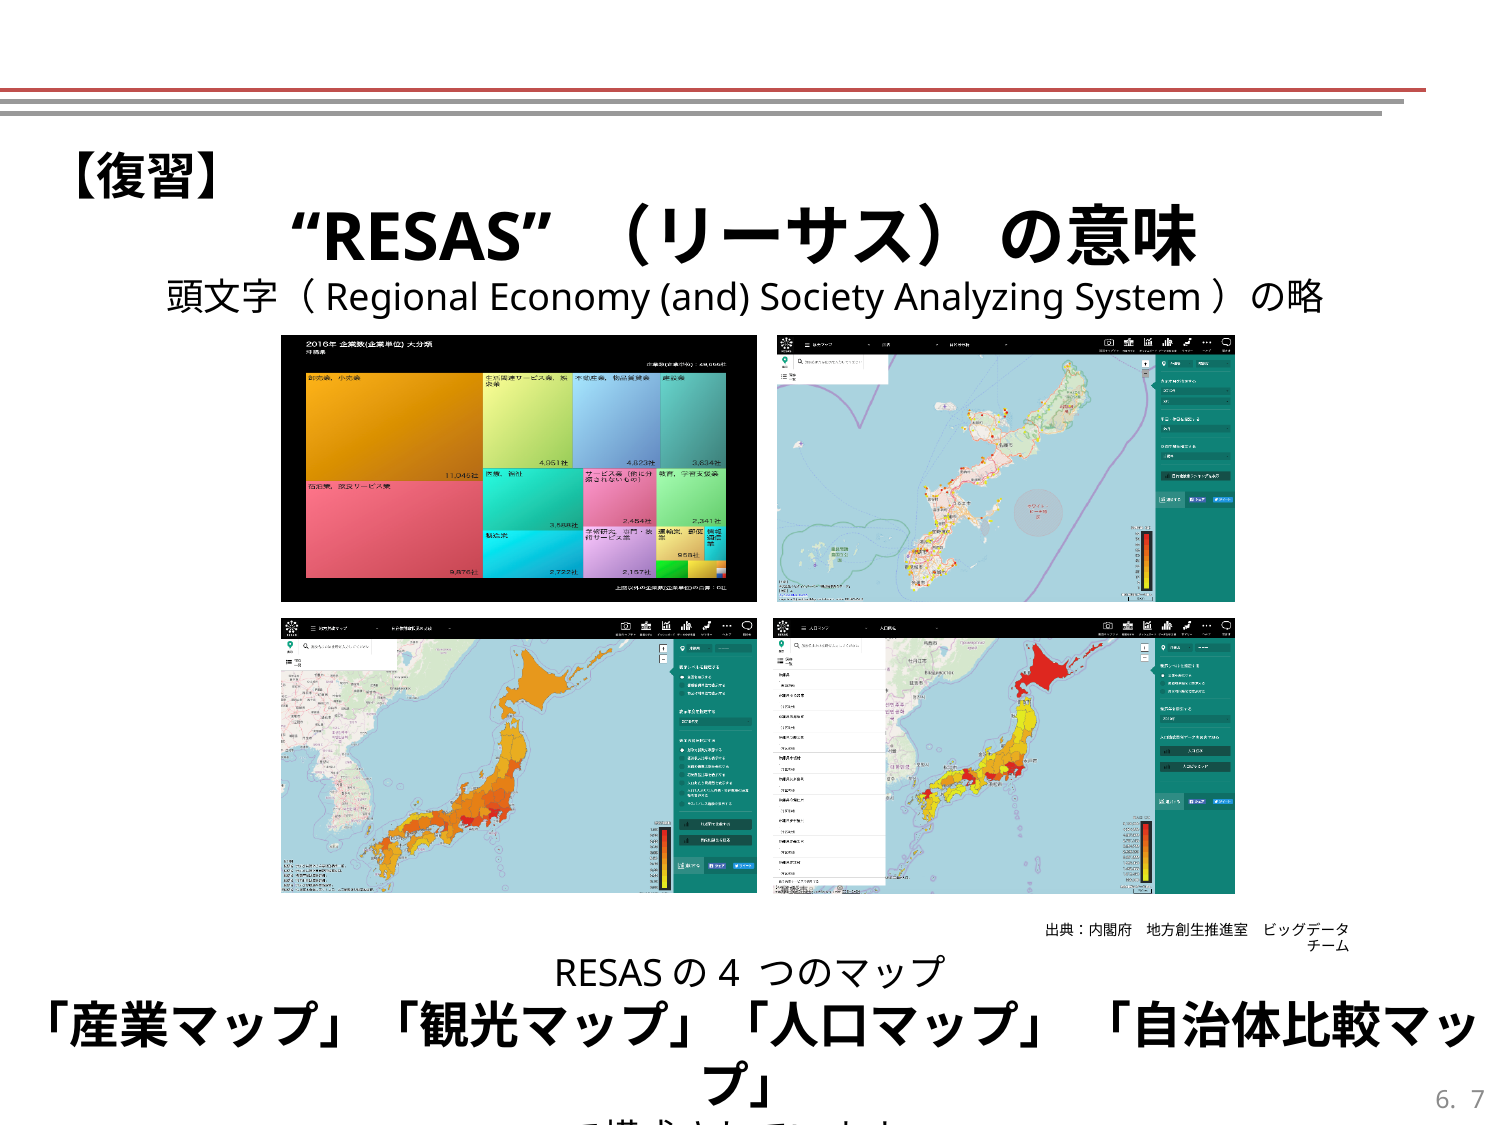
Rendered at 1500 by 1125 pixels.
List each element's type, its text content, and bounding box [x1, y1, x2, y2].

text_box RESASの4 つのマップ 「産業マップ」「観光マップ」「人口マップ」 「自治体比較マップ」 で構成されています。 [0, 941, 1500, 1125]
text_box 出典：内閣府 地方創生推進室 ビッグデータチーム [1021, 915, 1365, 962]
text_box 【復習】 [31, 137, 266, 213]
picture [773, 617, 1235, 894]
picture [777, 335, 1235, 602]
picture [280, 335, 757, 602]
picture [280, 617, 757, 893]
text_box “RESAS” （リーサス） の意味 頭文字（Regional Economy (and) Society Analyzing System）の略 [28, 185, 1462, 326]
